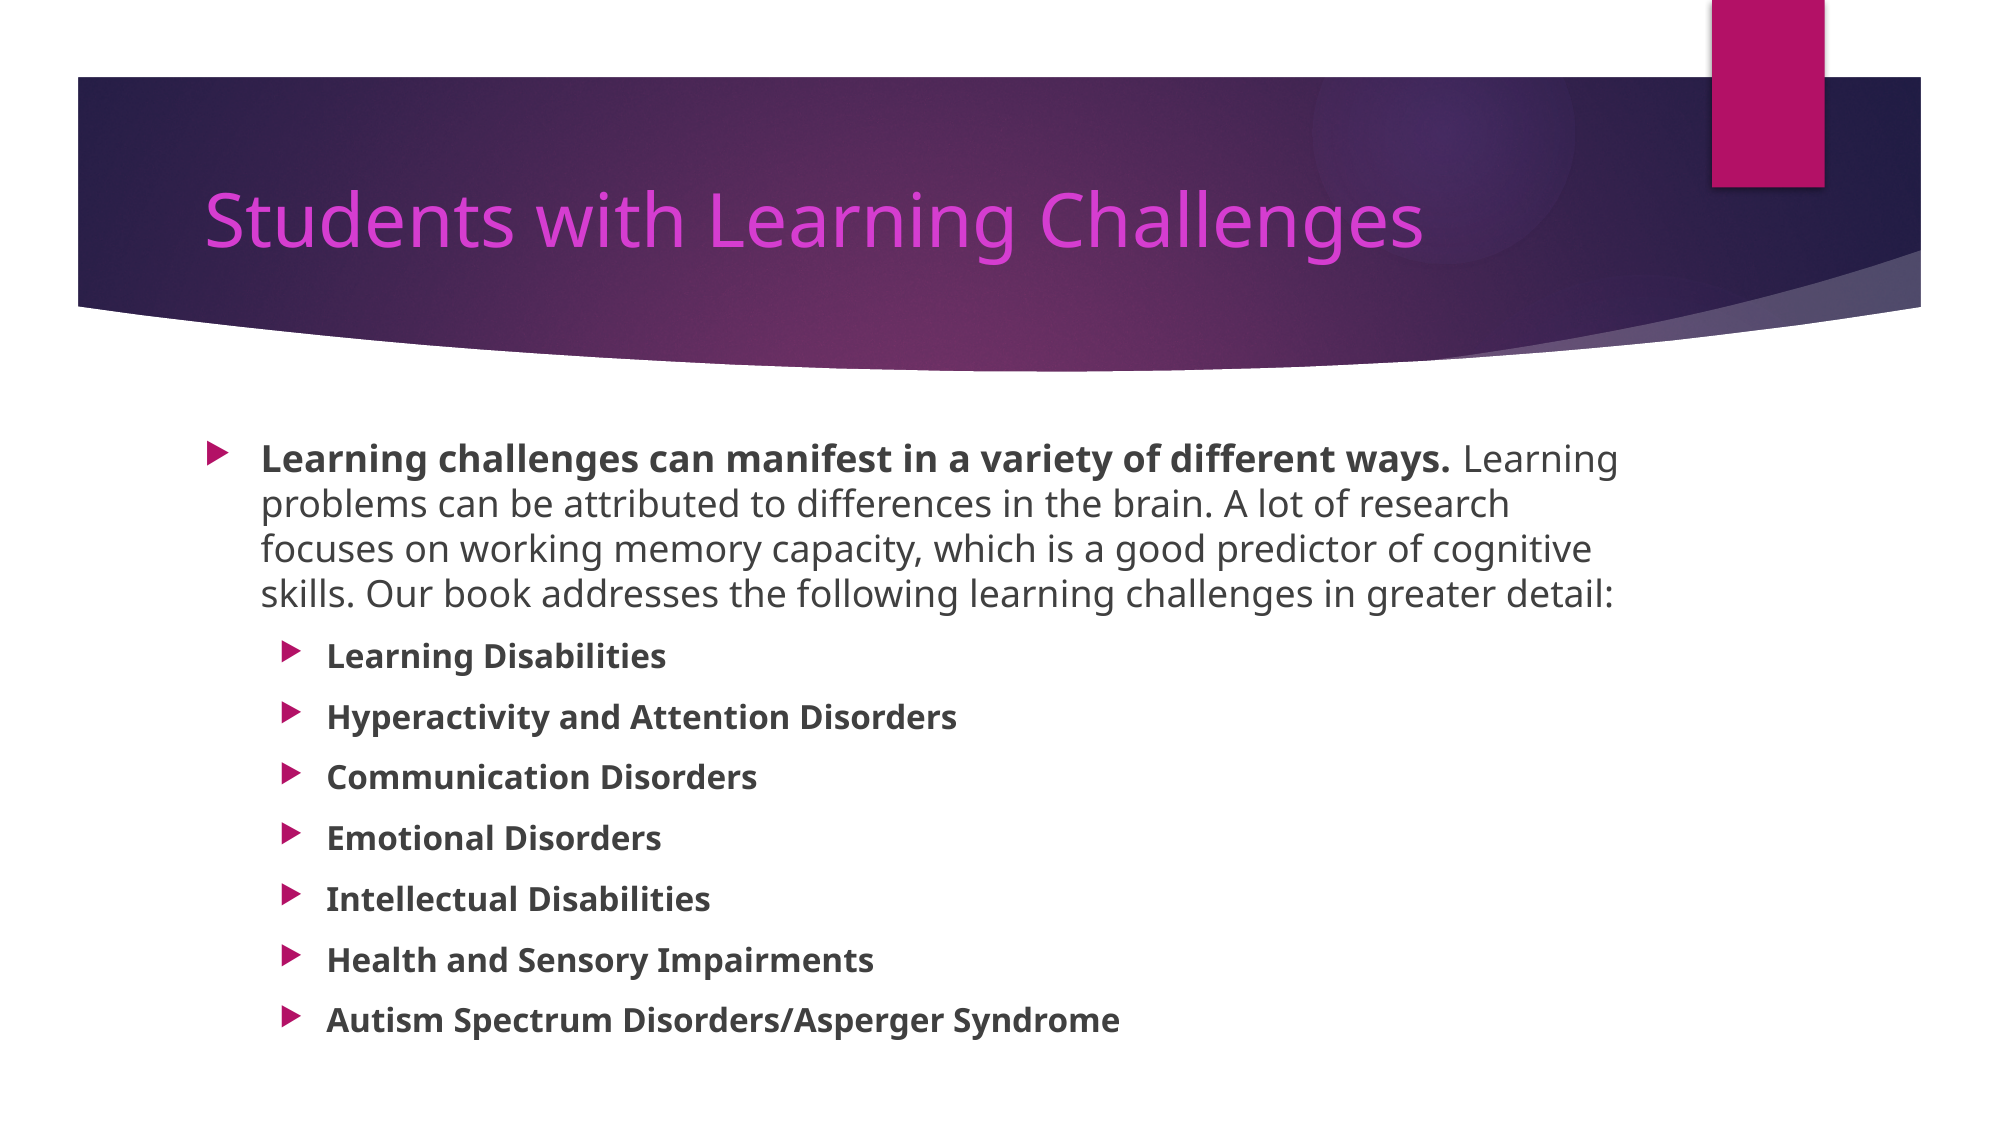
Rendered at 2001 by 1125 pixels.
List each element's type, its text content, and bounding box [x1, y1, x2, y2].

title Students with Learning Challenges [189, 159, 1627, 276]
list Learning challenges can manifest in a variety of different ways. Learning problems can be attributed to differences in the brain. A lot of research focuses on working memory capacity, which is a good predictor of cognitive skills. Our book addresses the following learning challenges in greater detail: Learning Disabilities Hyperactivity and Attention Disorders Communication Disorders Emotional Disorders Intellectual Disabilities Health and Sensory Impairments Autism Spectrum Disorders/Asperger Syndrome [189, 427, 1638, 1086]
